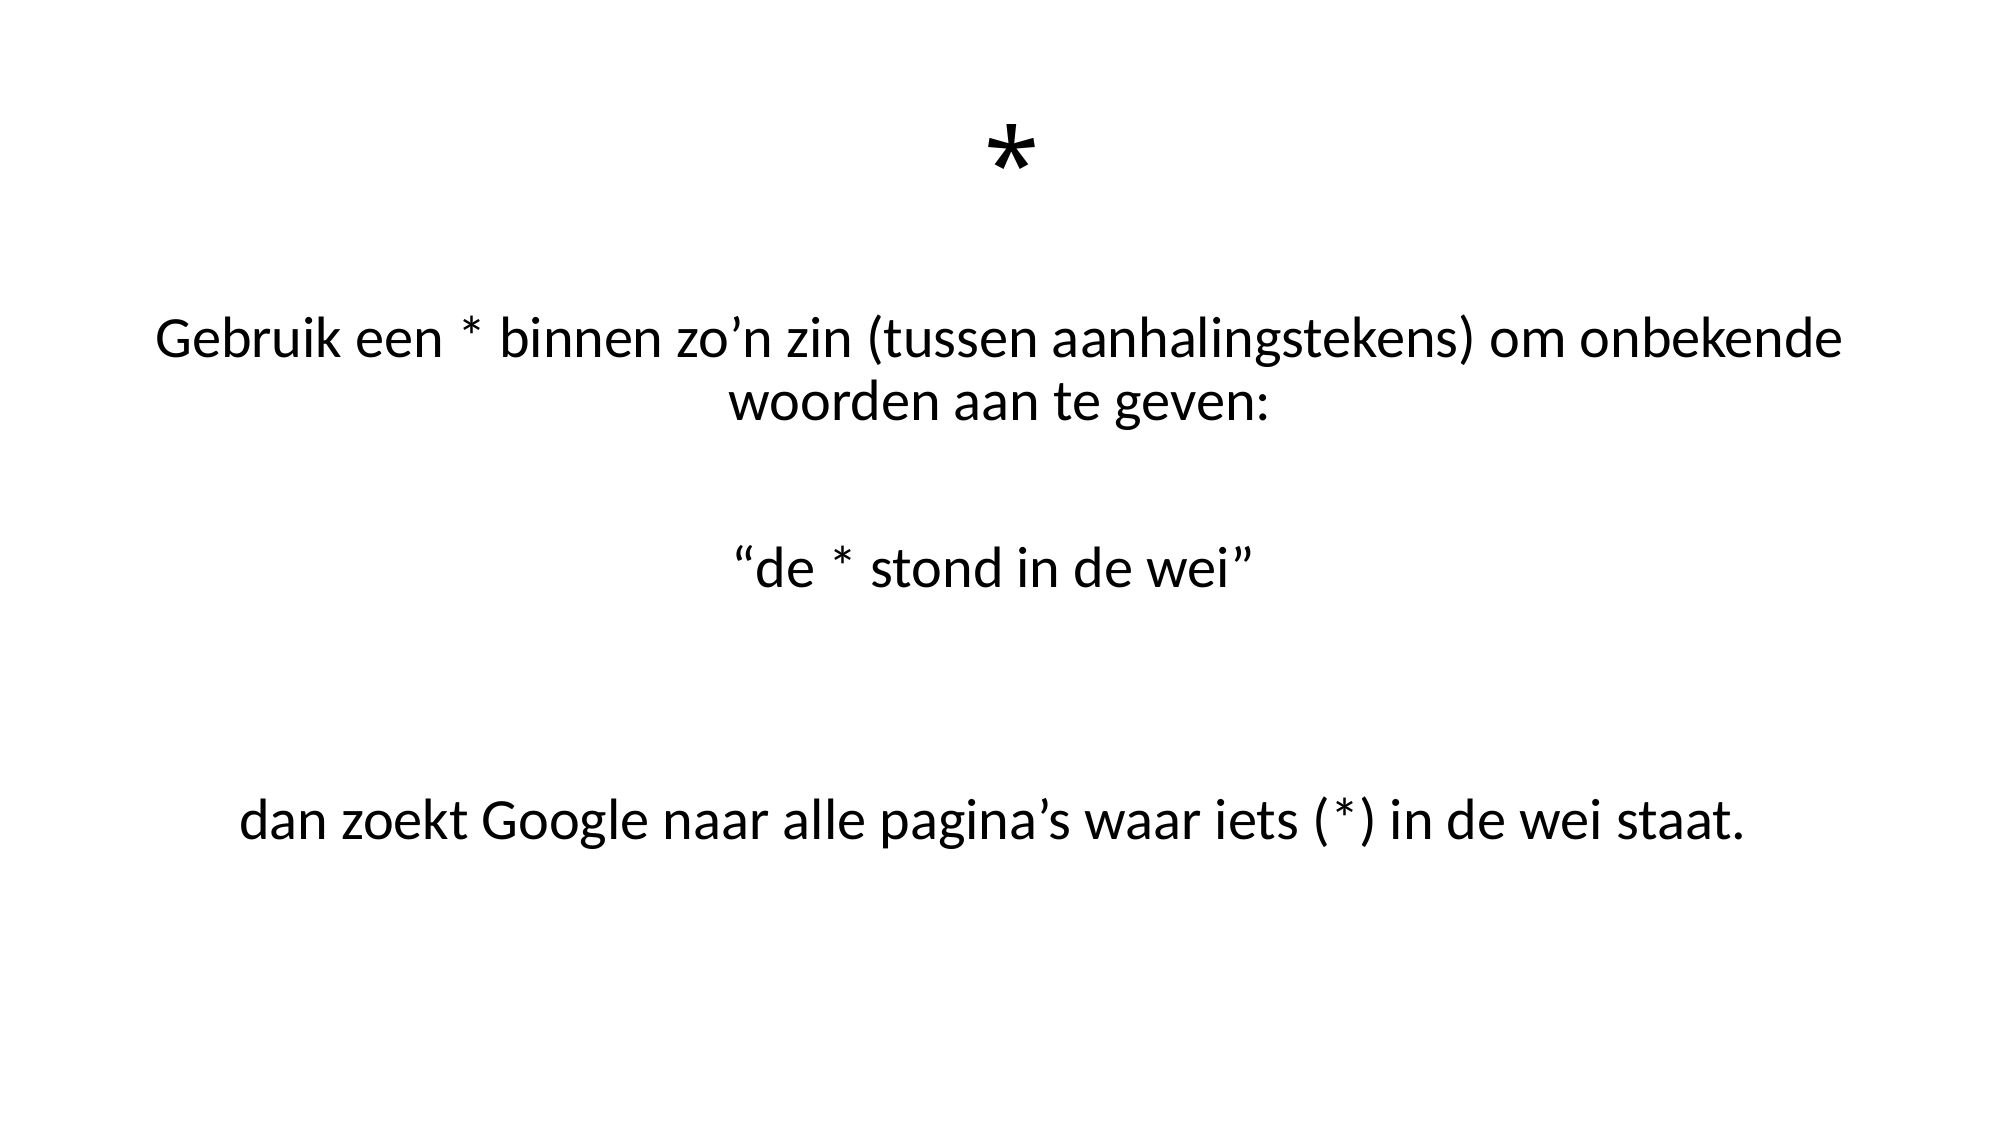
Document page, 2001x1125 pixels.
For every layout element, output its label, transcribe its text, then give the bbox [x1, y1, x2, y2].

title * [137, 59, 1863, 278]
list Gebruik een * binnen zo’n zin (tussen aanhalingstekens) om onbekende woorden aan te geven: “de * stond in de wei” dan zoekt Google naar alle pagina’s waar iets (*) in de wei staat. [137, 299, 1863, 1014]
